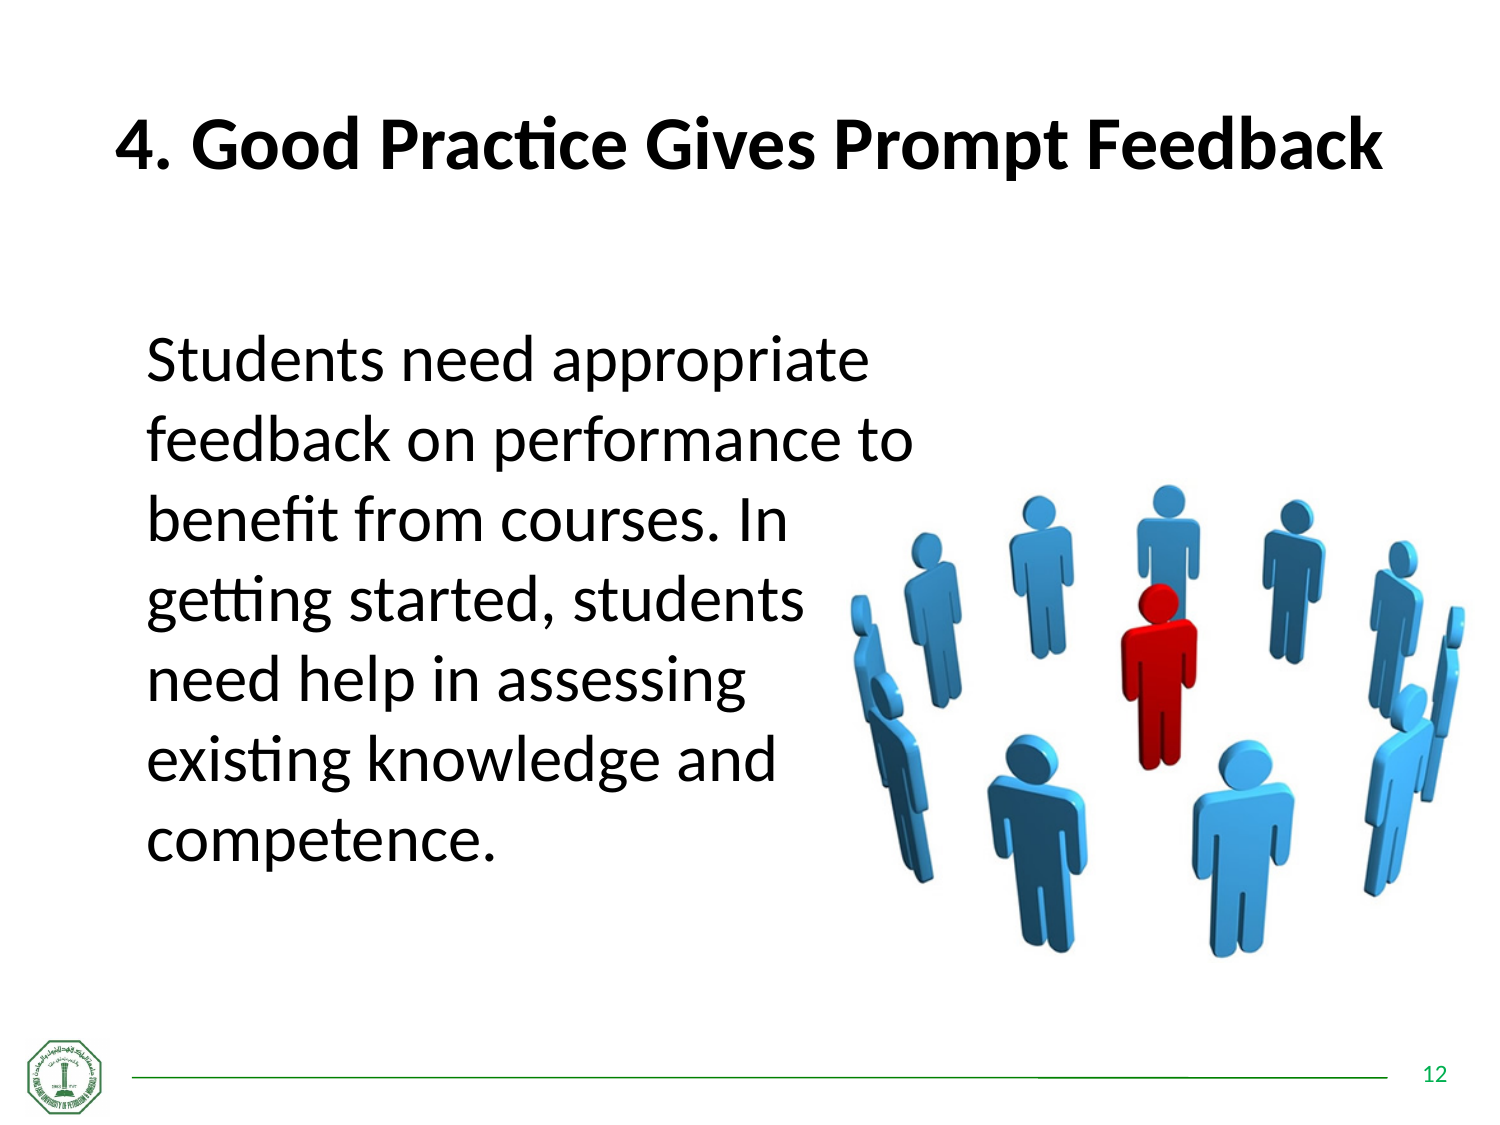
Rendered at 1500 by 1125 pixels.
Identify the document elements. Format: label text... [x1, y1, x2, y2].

picture [830, 477, 1476, 963]
list Students need appropriate feedback on performance to benefit from courses. In getting started, students need help in assessing existing knowledge and competence. [75, 307, 950, 1050]
slide_number 12 [1387, 1042, 1463, 1103]
title 4. Good Practice Gives Prompt Feedback [75, 45, 1425, 233]
picture [25, 1038, 110, 1117]
